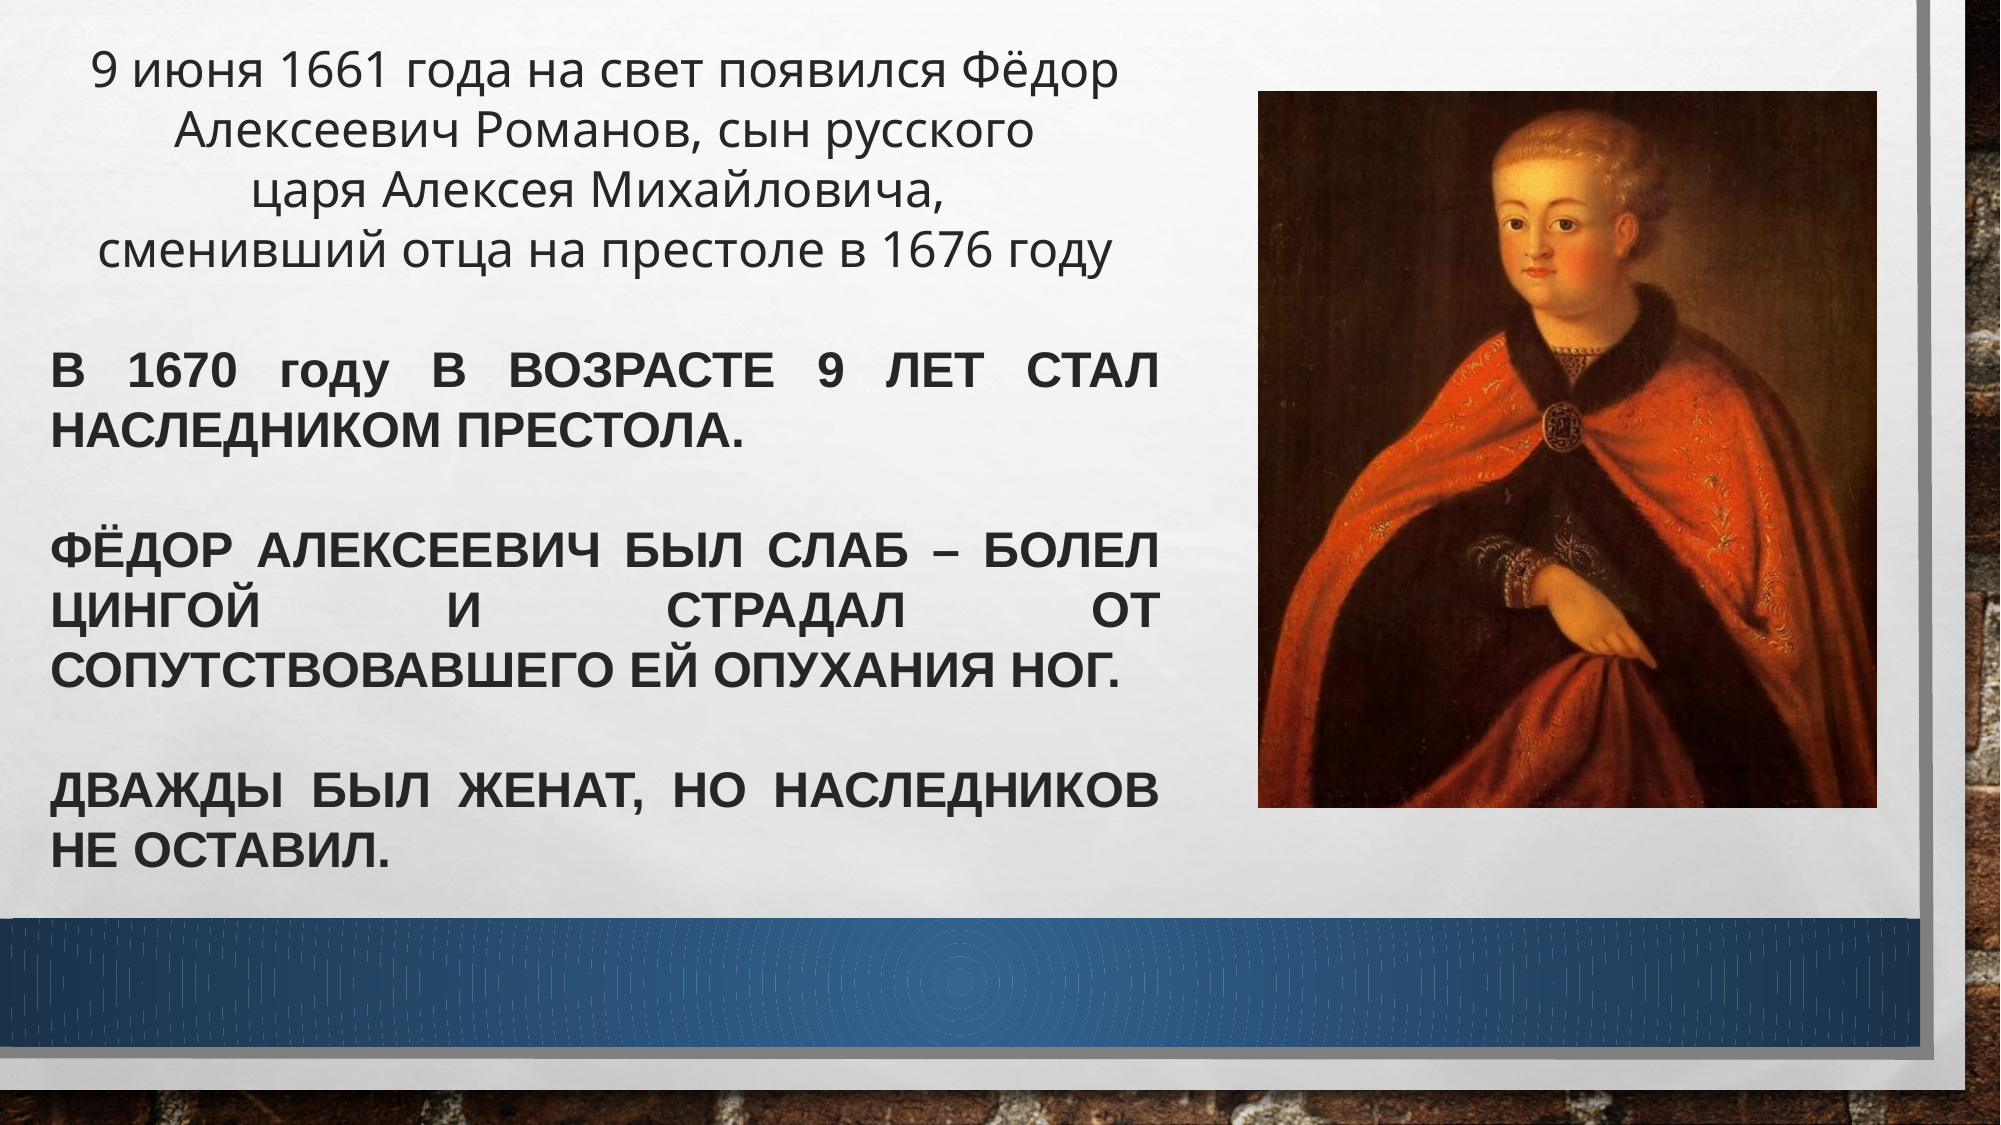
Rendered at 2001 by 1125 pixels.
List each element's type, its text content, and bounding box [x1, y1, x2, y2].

text_box 9 июня 1661 года на свет появился Фёдор Алексеевич Романов, сын русского царя Алексея Михайловича, сменивший отца на престоле в 1676 году В 1670 году В ВОЗРАСТЕ 9 ЛЕТ СТАЛ НАСЛЕДНИКОМ ПРЕСТОЛА. ФЁДОР АЛЕКСЕЕВИЧ БЫЛ СЛАБ – БОЛЕЛ ЦИНГОЙ И СТРАДАЛ ОТ СОПУТСТВОВАВШЕГО ЕЙ ОПУХАНИЯ НОГ. ДВАЖДЫ БЫЛ ЖЕНАТ, НО НАСЛЕДНИКОВ НЕ ОСТАВИЛ. [35, 30, 1176, 1026]
picture [1258, 91, 1877, 808]
picture [0, 0, 2000, 1125]
